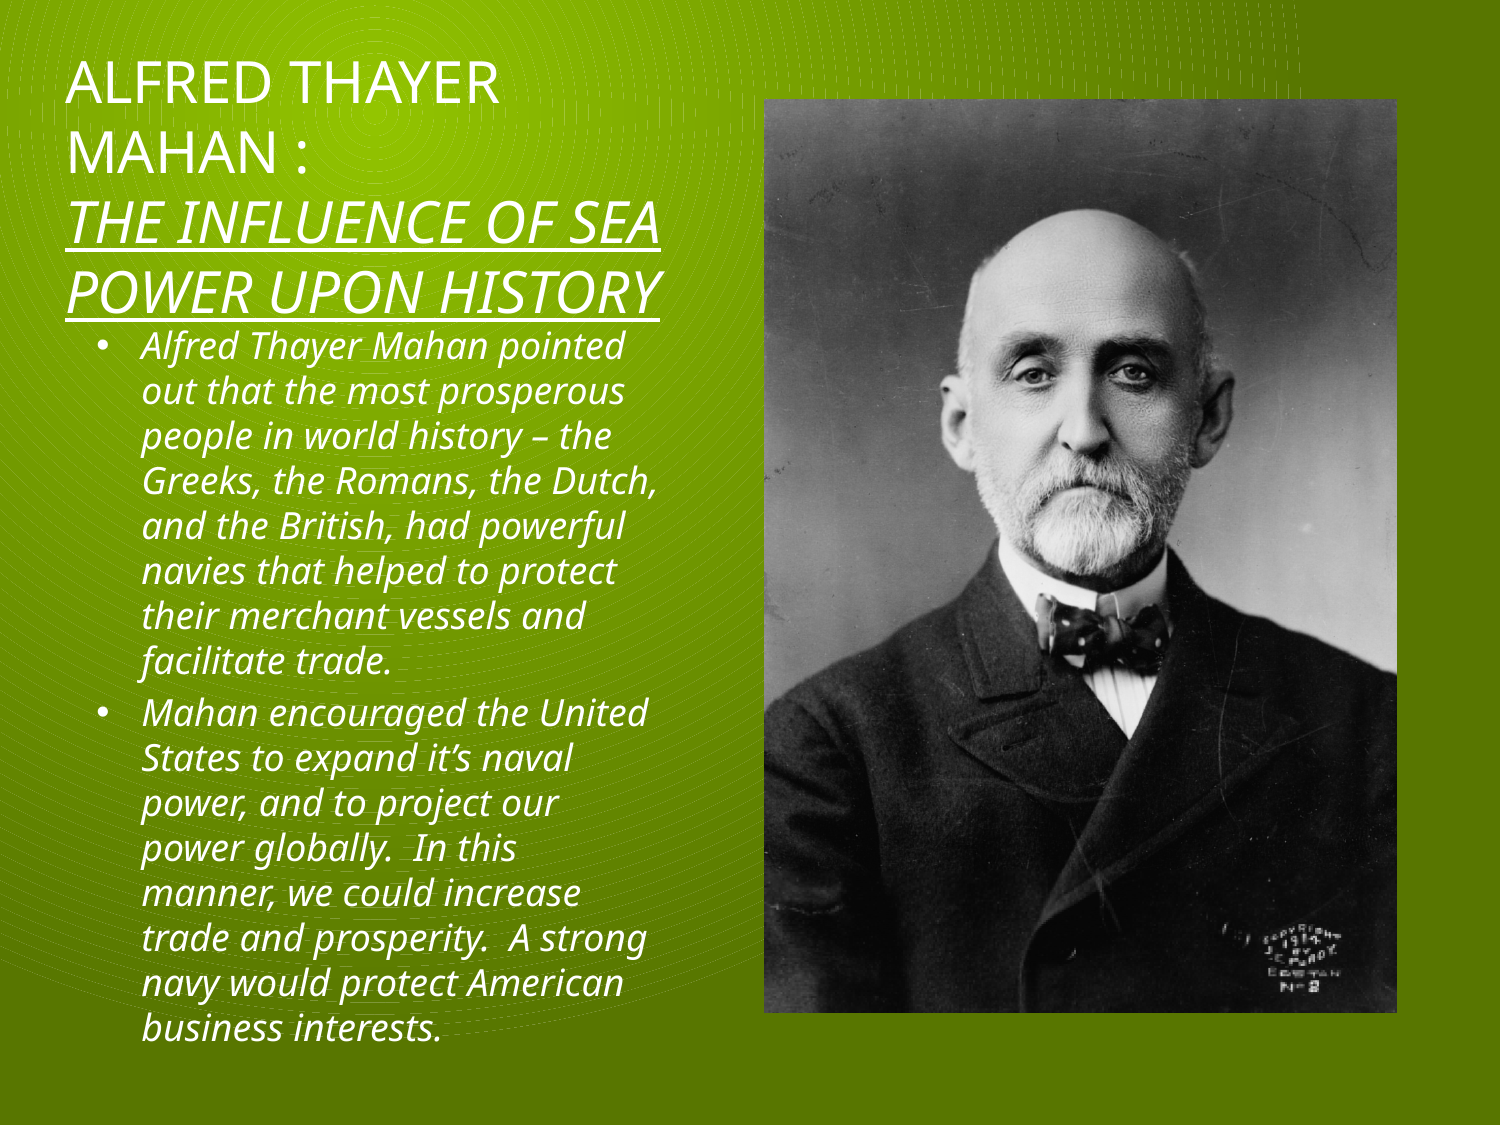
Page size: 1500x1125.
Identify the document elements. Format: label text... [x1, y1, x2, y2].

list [763, 99, 1397, 1013]
title Alfred Thayer Mahan : The influence of sea Power upon history [50, 37, 738, 325]
list Alfred Thayer Mahan pointed out that the most prosperous people in world history – the Greeks, the Romans, the Dutch, and the British, had powerful navies that helped to protect their merchant vessels and facilitate trade. Mahan encouraged the United States to expand it’s naval power, and to project our power globally. In this manner, we could increase trade and prosperity. A strong navy would protect American business interests. [81, 314, 679, 1013]
